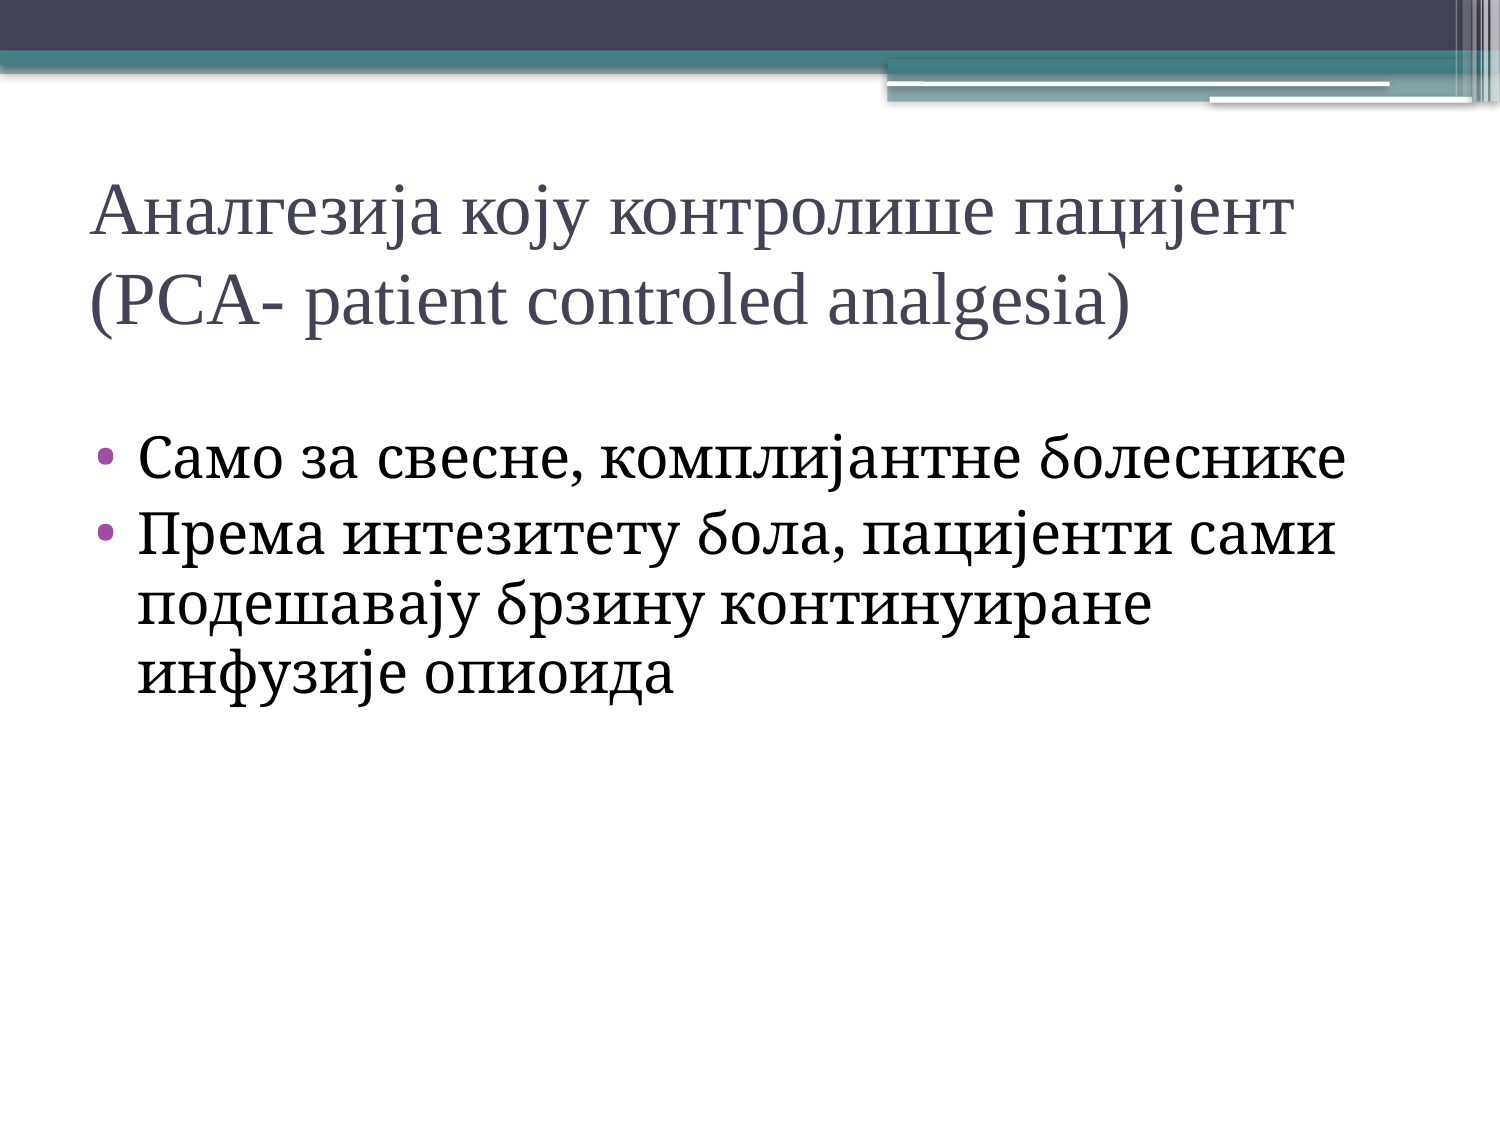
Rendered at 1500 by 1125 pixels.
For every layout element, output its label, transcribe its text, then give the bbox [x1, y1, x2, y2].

list Само за свесне, комплијантне болеснике Према интезитету бола, пацијенти сами подешавају брзину континуиране инфузије опиоида [62, 412, 1413, 1125]
title Аналгезија коју контролише пацијент (PCA- patient controled analgesia) [75, 162, 1425, 338]
